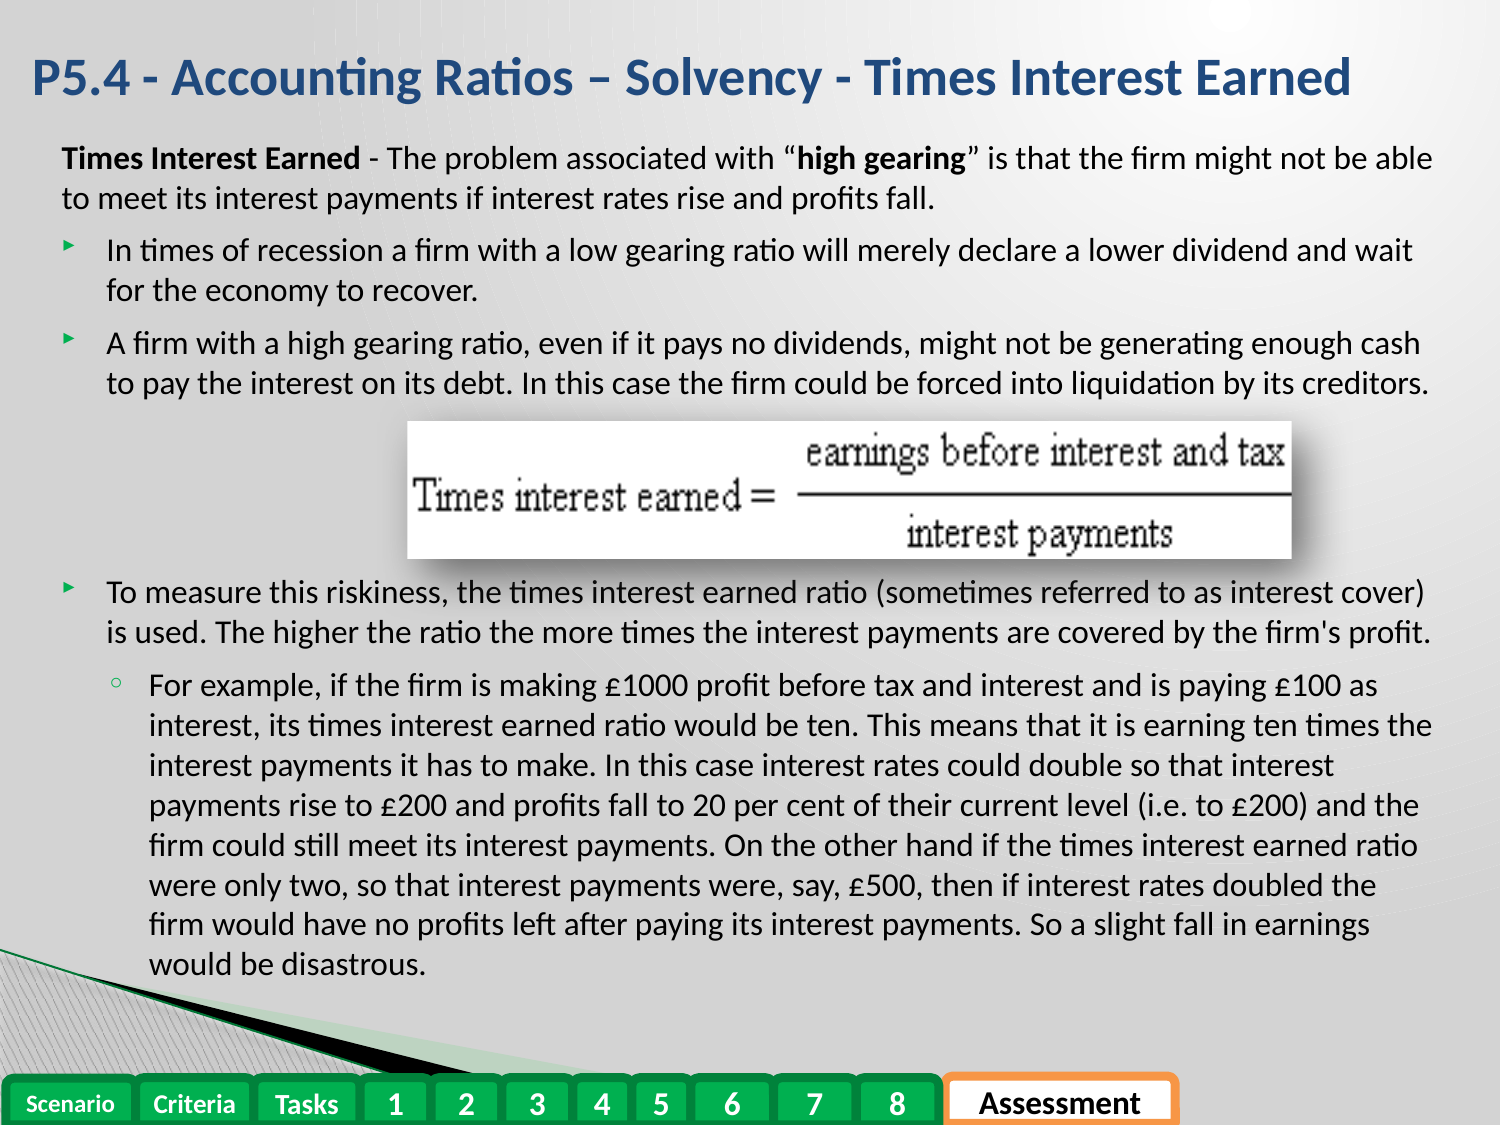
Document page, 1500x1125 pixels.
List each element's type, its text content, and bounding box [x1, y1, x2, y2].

list Times Interest Earned - The problem associated with “high gearing” is that the firm might not be able to meet its interest payments if interest rates rise and profits fall. In times of recession a firm with a low gearing ratio will merely declare a lower dividend and wait for the economy to recover. A firm with a high gearing ratio, even if it pays no dividends, might not be generating enough cash to pay the interest on its debt. In this case the firm could be forced into liquidation by its creditors. To measure this riskiness, the times interest earned ratio (sometimes referred to as interest cover) is used. The higher the ratio the more times the interest payments are covered by the firm's profit. For example, if the firm is making £1000 profit before tax and interest and is paying £100 as interest, its times interest earned ratio would be ten. This means that it is earning ten times the interest payments it has to make. In this case interest rates could double so that interest payments rise to £200 and profits fall to 20 per cent of their current level (i.e. to £200) and the firm could still meet its interest payments. On the other hand if the times interest earned ratio were only two, so that interest payments were, say, £500, then if interest rates doubled the firm would have no profits left after paying its interest payments. So a slight fall in earnings would be disastrous. [46, 129, 1454, 997]
title P5.4 - Accounting Ratios – Solvency - Times Interest Earned [17, 19, 1471, 129]
picture [407, 421, 1292, 559]
